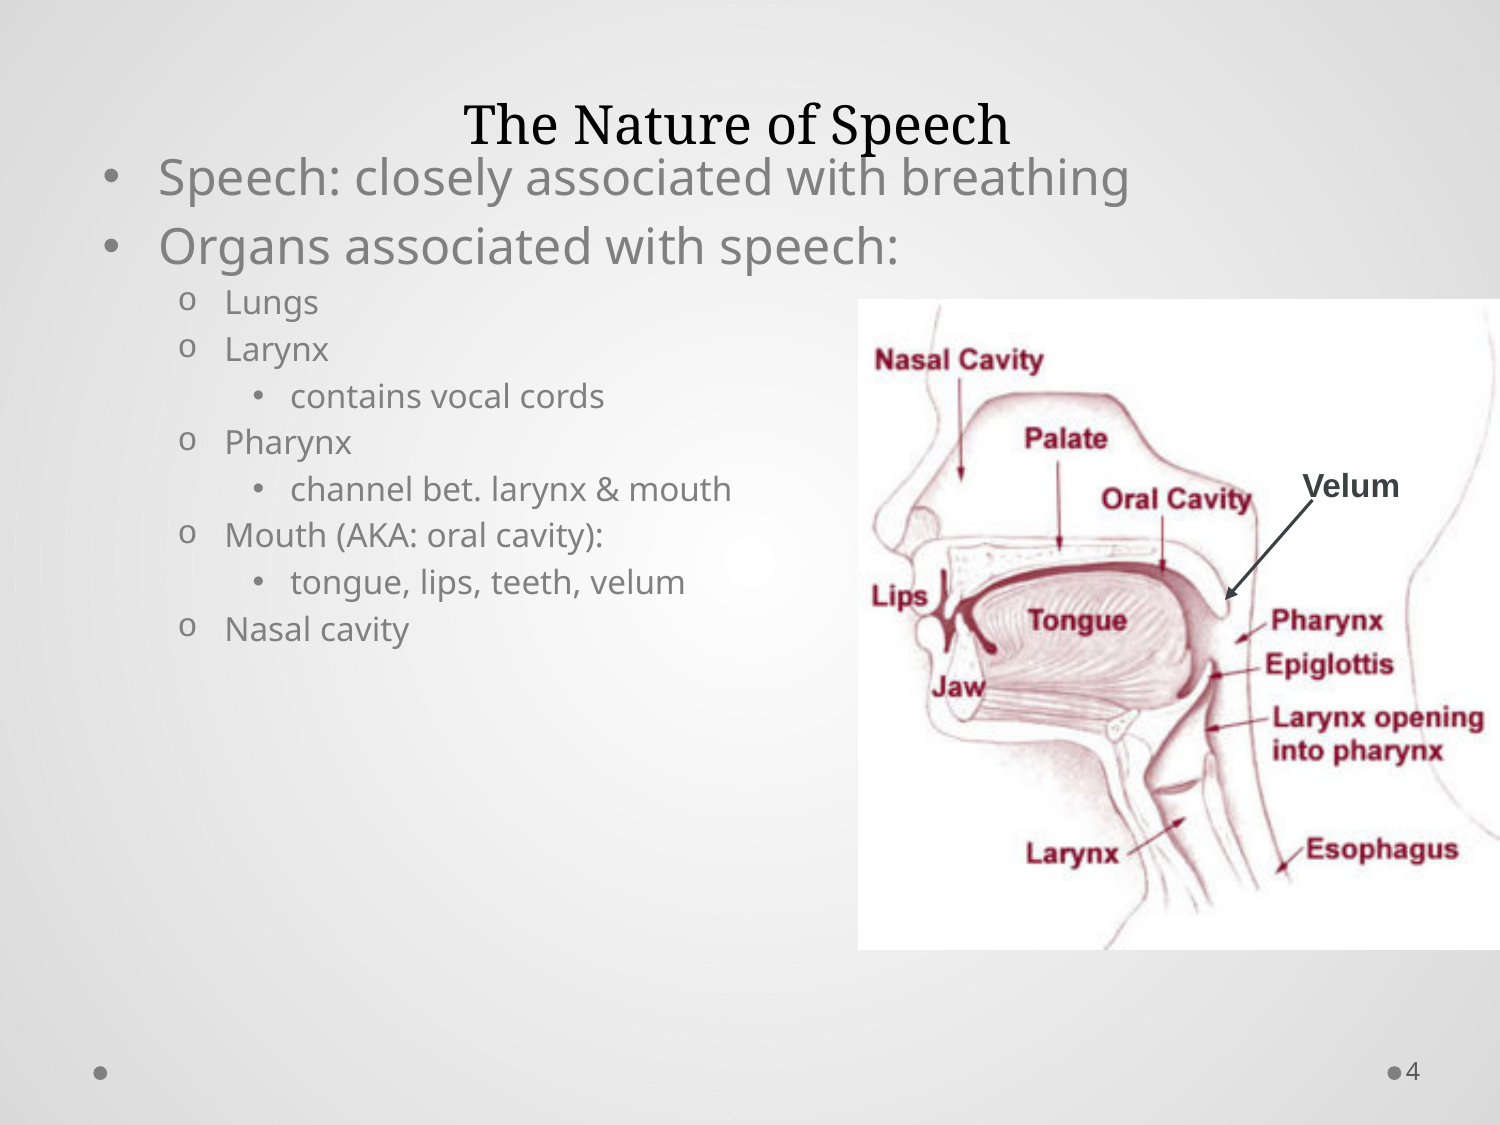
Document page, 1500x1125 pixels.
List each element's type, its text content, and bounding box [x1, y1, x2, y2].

picture [858, 299, 1500, 951]
slide_number 4 [1401, 1042, 1494, 1103]
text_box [1218, 505, 1319, 594]
title The Nature of Speech [62, 62, 1413, 163]
list Speech: closely associated with breathing Organs associated with speech: Lungs Larynx contains vocal cords Pharynx channel bet. larynx & mouth Mouth (AKA: oral cavity): tongue, lips, teeth, velum Nasal cavity [87, 137, 1438, 1113]
